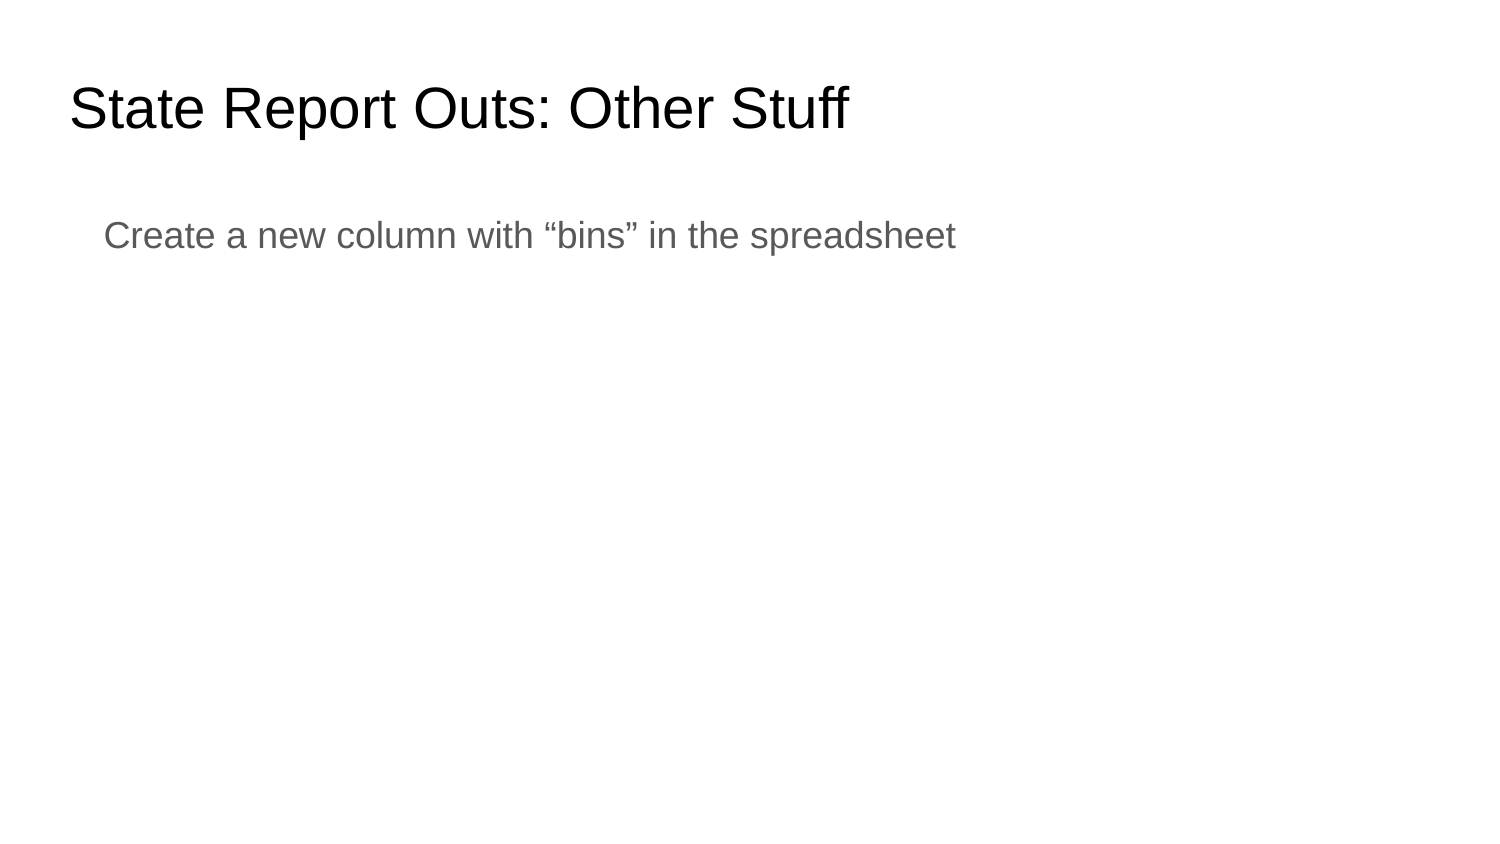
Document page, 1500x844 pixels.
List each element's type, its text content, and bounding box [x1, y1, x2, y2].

list Create a new column with “bins” in the spreadsheet [51, 189, 1449, 750]
title State Report Outs: Other Stuff [54, 55, 1453, 150]
